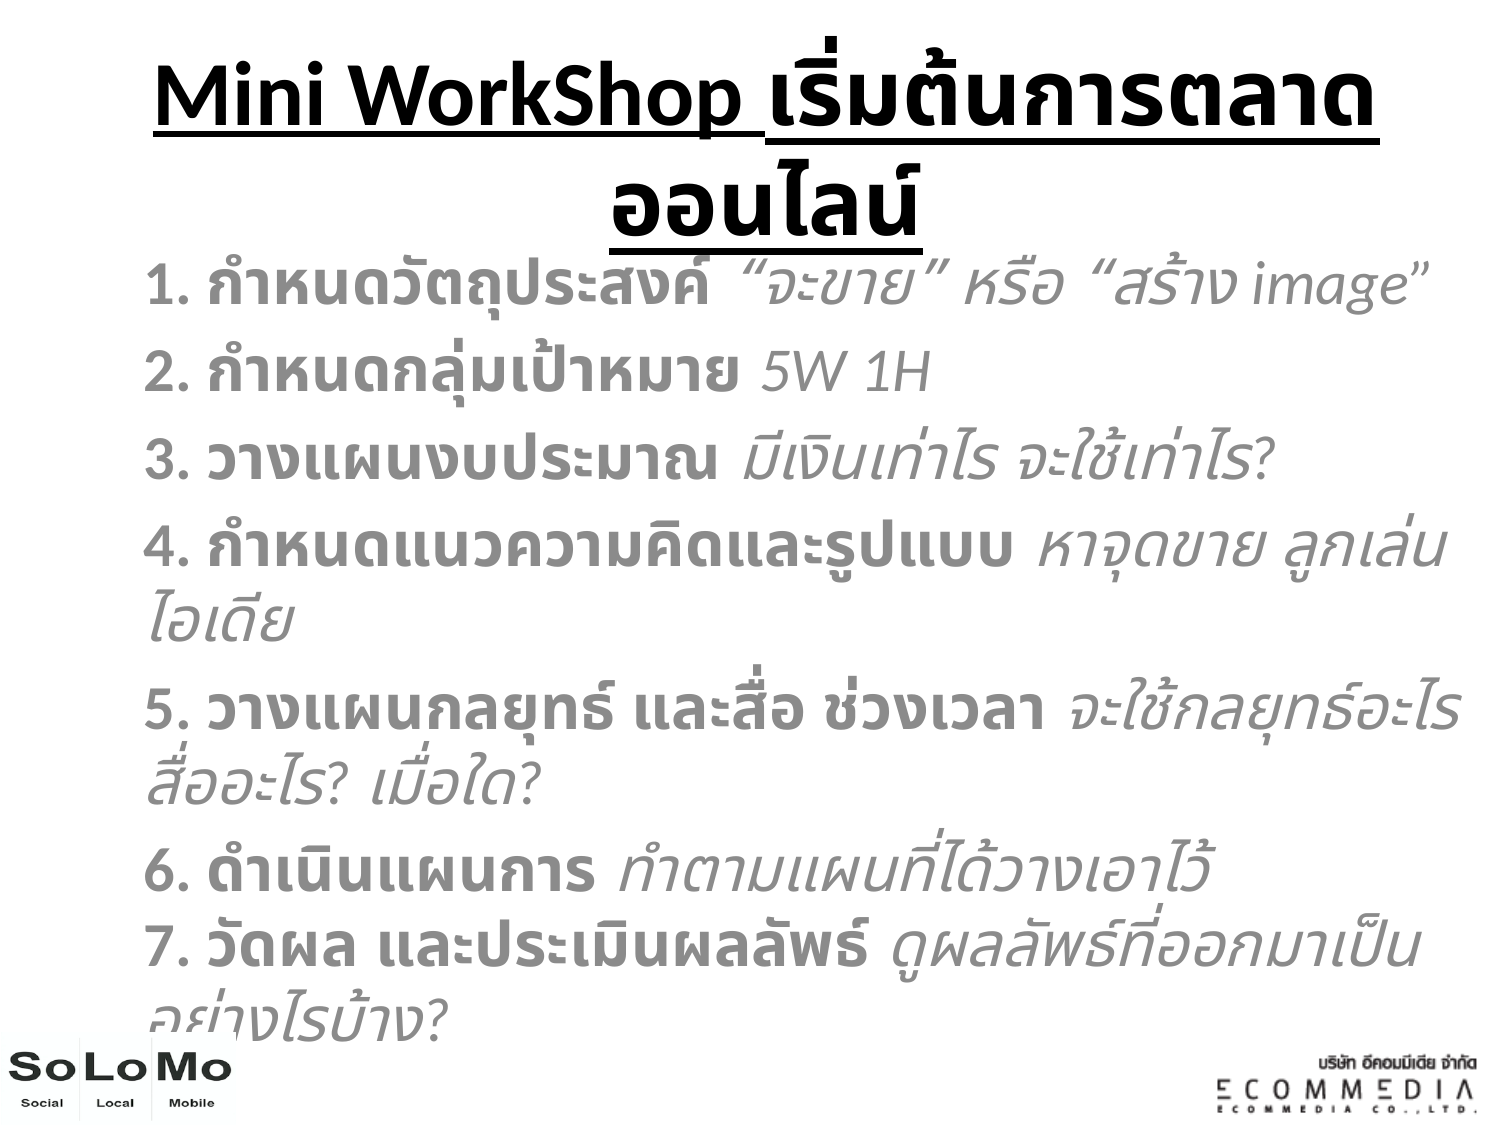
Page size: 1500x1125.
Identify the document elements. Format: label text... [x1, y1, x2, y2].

picture [0, 1031, 237, 1125]
title Mini WorkShop เริ่มต้นการตลาดออนไลน์ [128, 23, 1404, 234]
picture [1206, 1031, 1489, 1116]
subtitle 1. กำหนดวัตถุประสงค์ “จะขาย” หรือ “สร้าง image” 2. กำหนดกลุ่มเป้าหมาย 5W 1H 3. วางแผนงบประมาณ มีเงินเท่าไร จะใช้เท่าไร? 4. กำหนดแนวความคิดและรูปแบบ หาจุดขาย ลูกเล่น ไอเดีย 5. วางแผนกลยุทธ์ และสื่อ ช่วงเวลา จะใช้กลยุทธ์อะไร สื่ออะไร? เมื่อใด? 6. ดำเนินแผนการ ทำตามแผนที่ได้วางเอาไว้ 7. วัดผล และประเมินผลลัพธ์ ดูผลลัพธ์ที่ออกมาเป็น อย่างไรบ้าง? [128, 234, 1500, 973]
